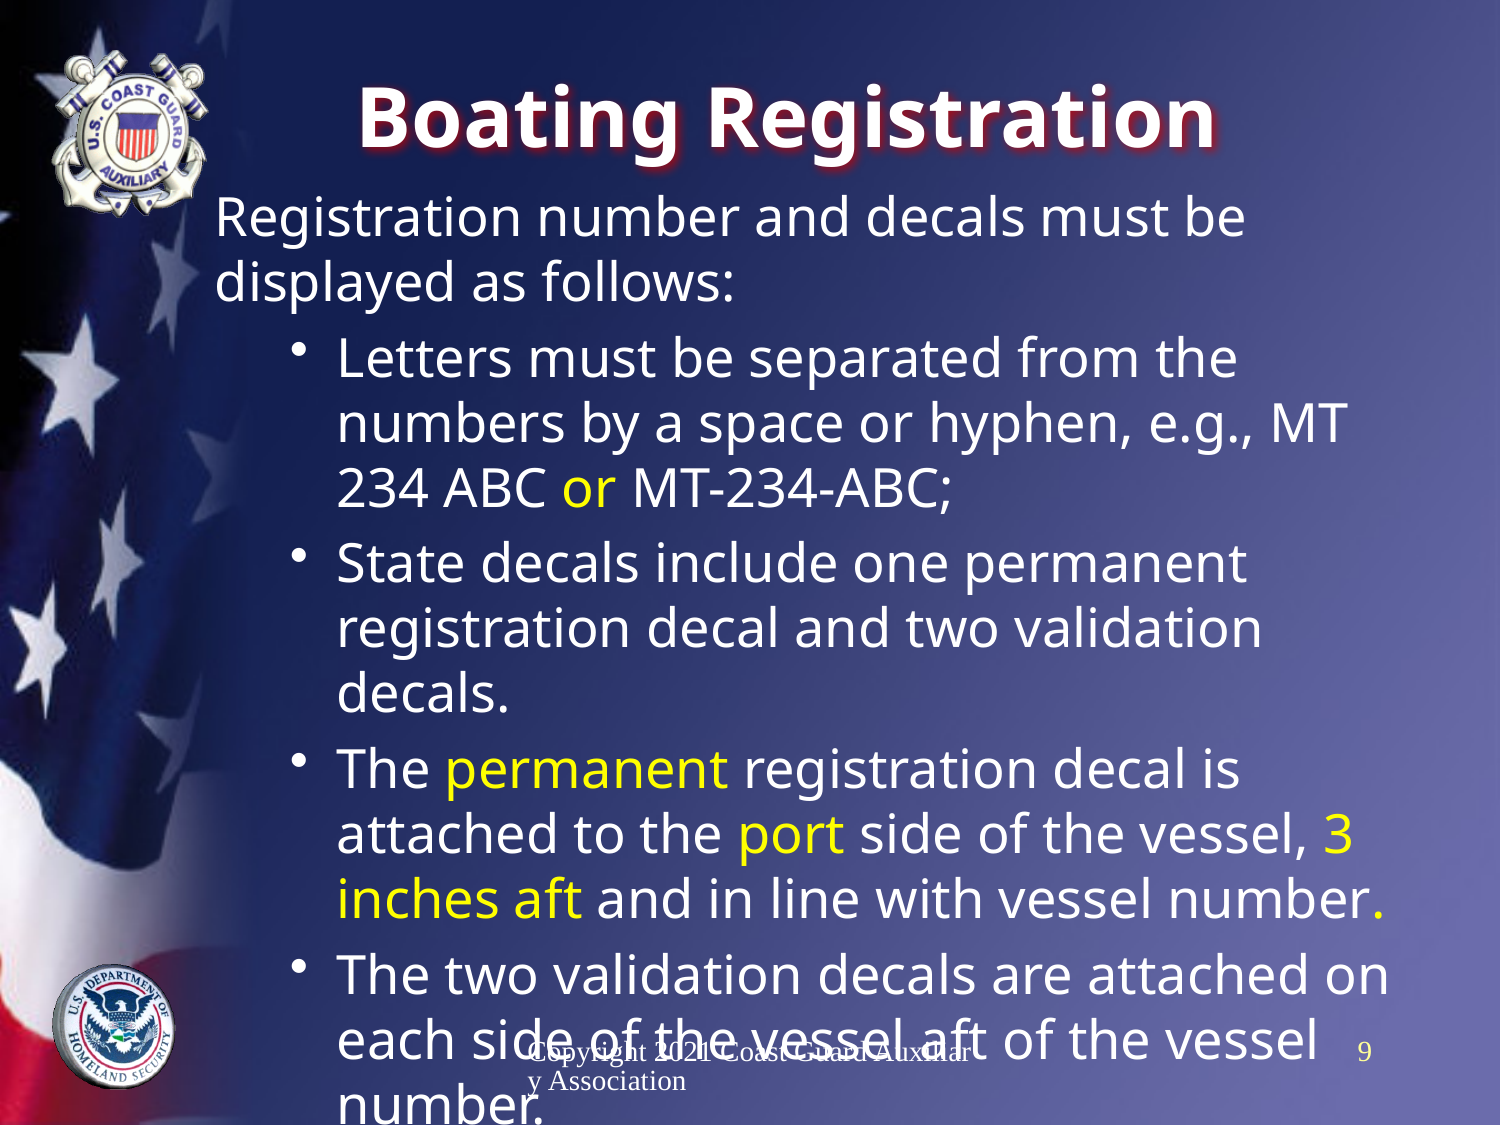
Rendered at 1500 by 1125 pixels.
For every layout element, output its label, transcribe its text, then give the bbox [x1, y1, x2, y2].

title Boating Registration [150, 20, 1425, 208]
text_box Registration number and decals must be displayed as follows: Letters must be separated from the numbers by a space or hyphen, e.g., MT 234 ABC or MT-234-ABC; State decals include one permanent registration decal and two validation decals. The permanent registration decal is attached to the port side of the vessel, 3 inches aft and in line with vessel number. The two validation decals are attached on each side of the vessel aft of the vessel number. [199, 174, 1463, 1125]
footer Copyright 2021 Coast Guard Auxiliary Association [512, 1025, 988, 1100]
picture [0, 0, 1500, 1125]
